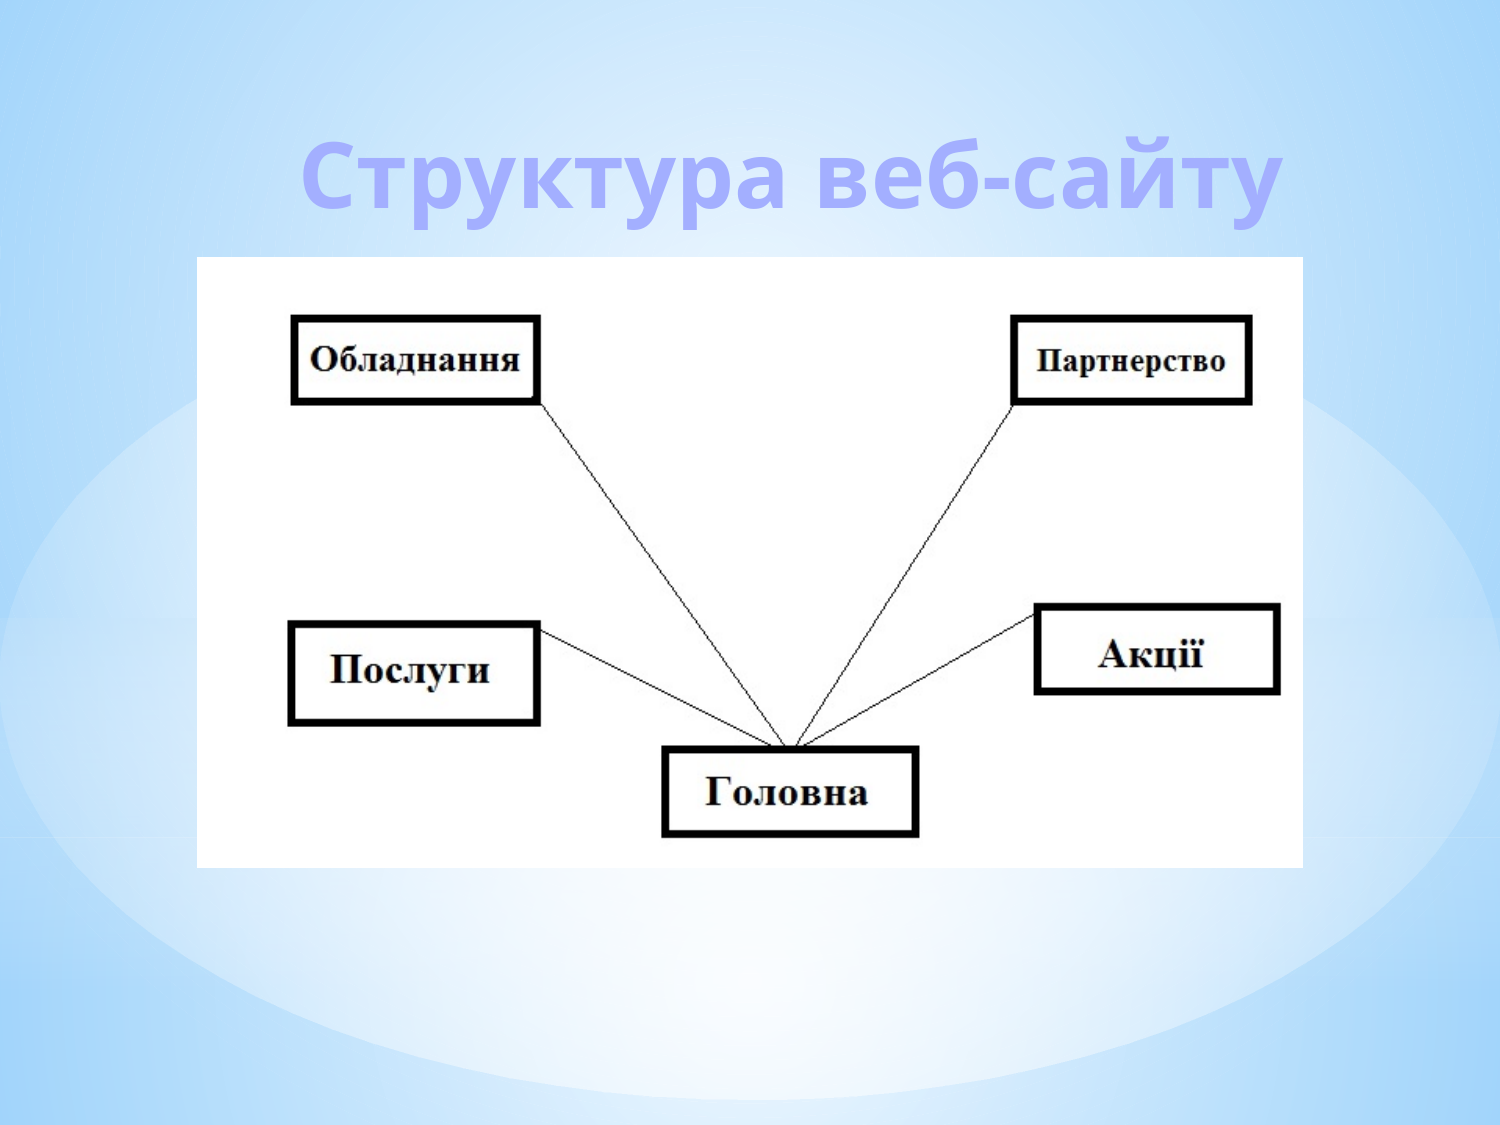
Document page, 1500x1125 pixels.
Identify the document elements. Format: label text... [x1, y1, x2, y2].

text_box Структура веб-сайту [283, 109, 1300, 235]
picture [197, 257, 1303, 868]
